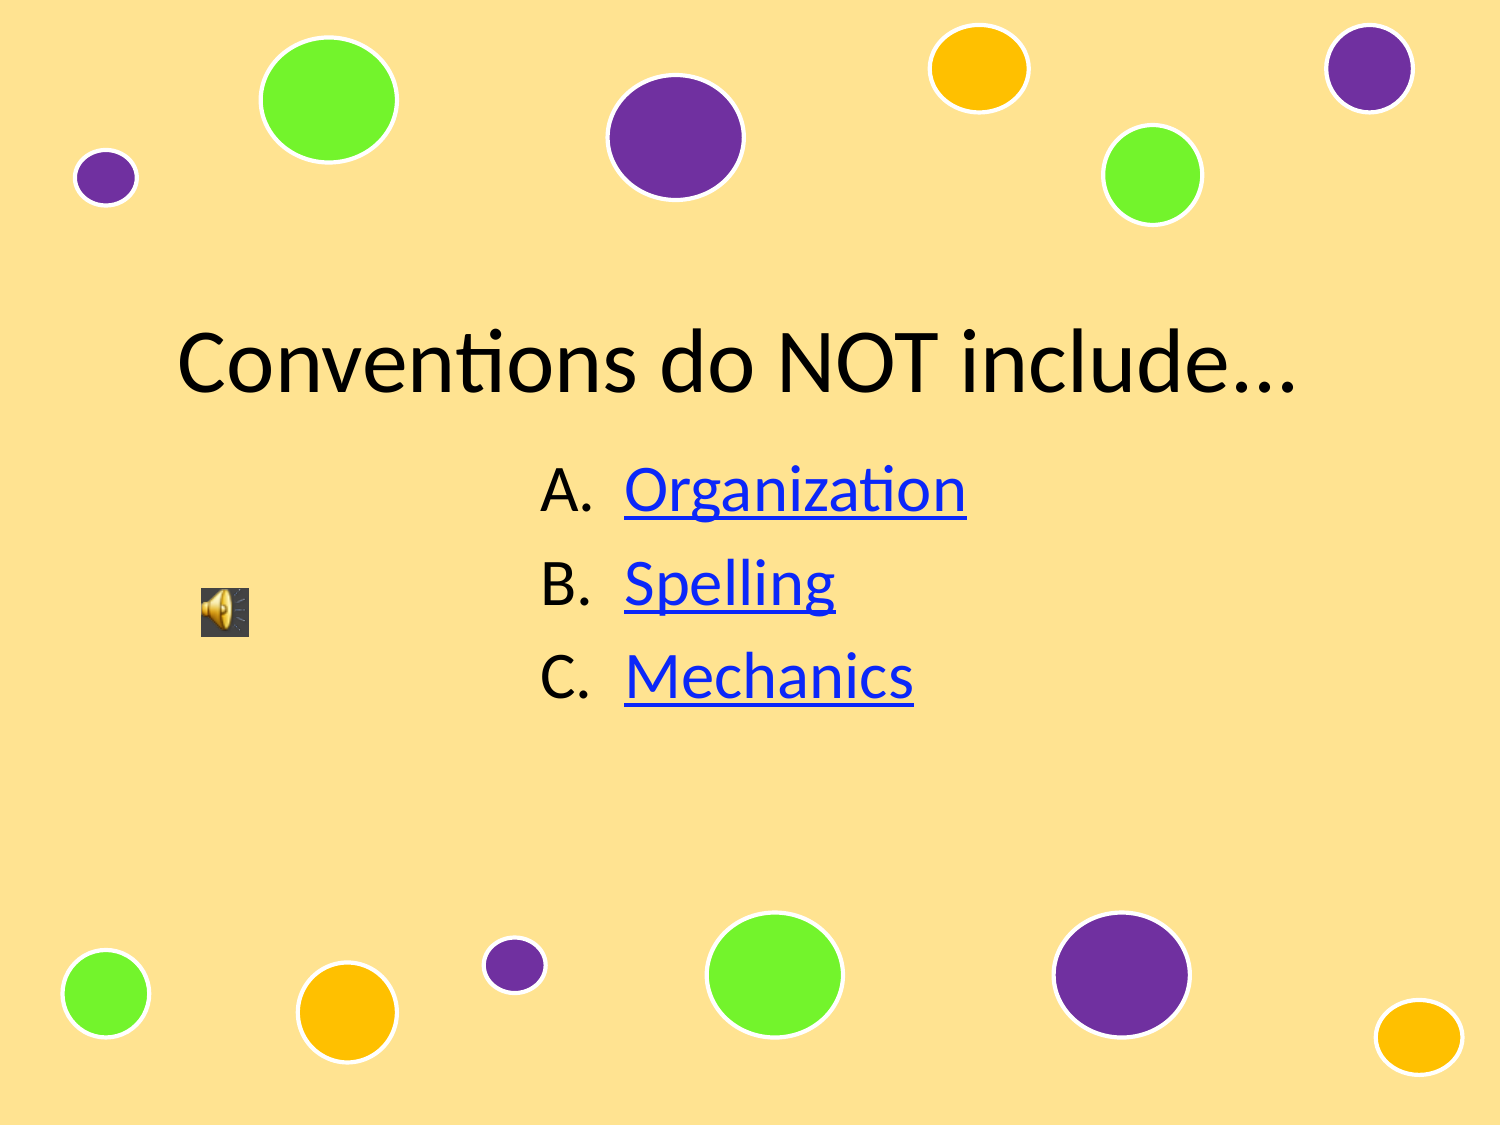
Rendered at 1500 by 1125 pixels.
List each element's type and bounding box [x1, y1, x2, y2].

text_box [62, 24, 1463, 1076]
picture [199, 587, 251, 638]
